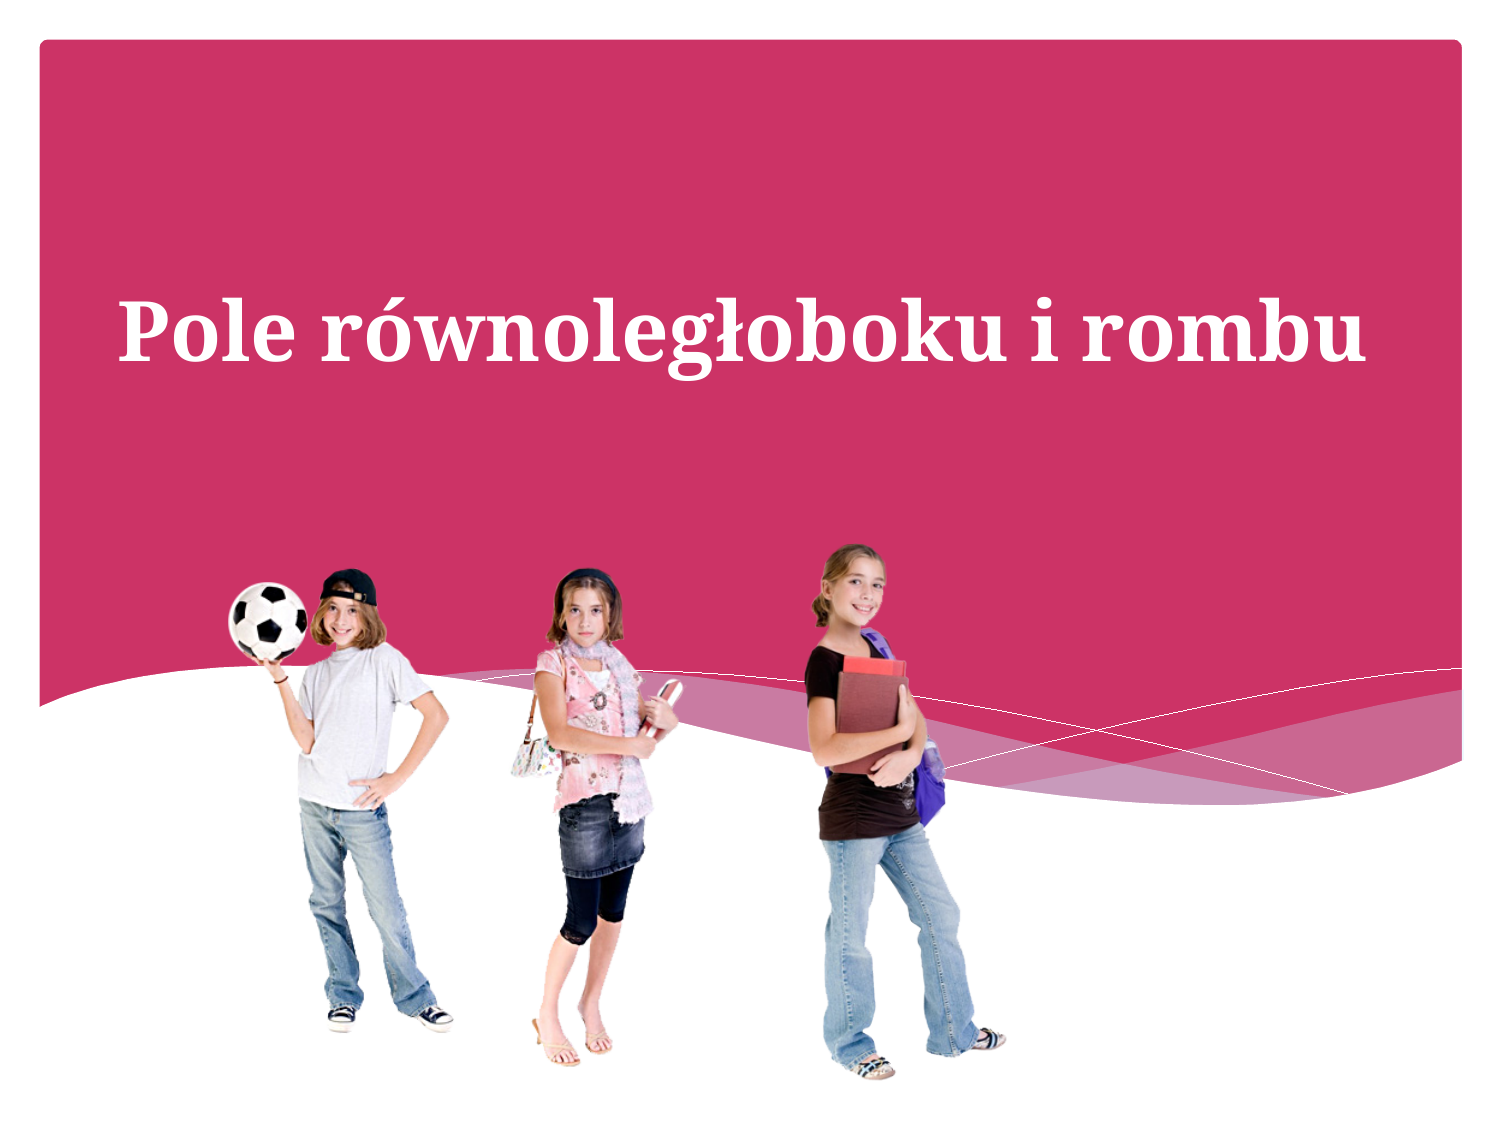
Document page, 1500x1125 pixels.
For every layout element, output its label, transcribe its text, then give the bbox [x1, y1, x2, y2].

picture [755, 503, 1019, 1103]
title Pole równoległoboku i rombu [102, 271, 1417, 440]
picture [215, 486, 698, 1086]
